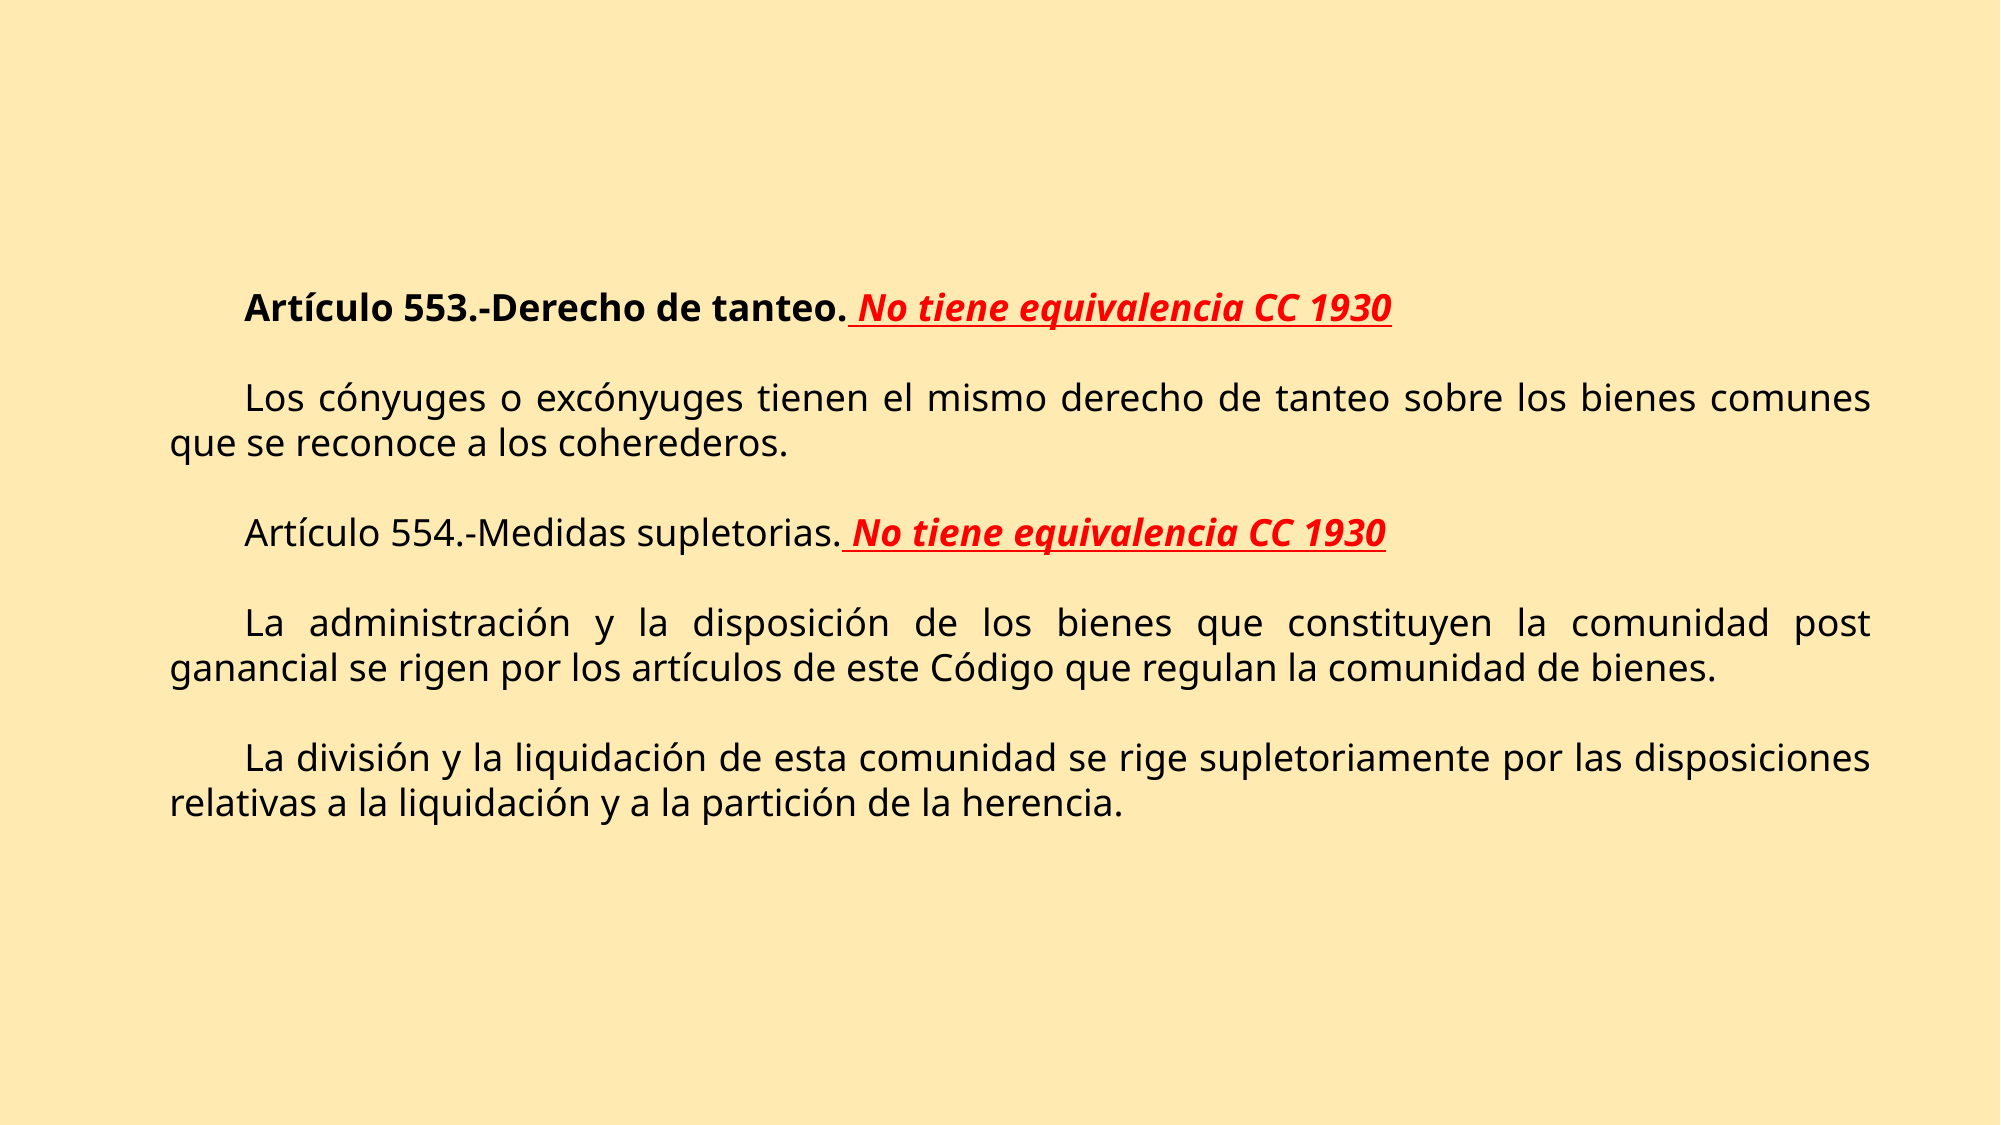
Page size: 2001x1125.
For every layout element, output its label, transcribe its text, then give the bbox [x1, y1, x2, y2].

text_box Artículo 553.-Derecho de tanteo. No tiene equivalencia CC 1930 Los cónyuges o excónyuges tienen el mismo derecho de tanteo sobre los bienes comunes que se reconoce a los coherederos. Artículo 554.-Medidas supletorias. No tiene equivalencia CC 1930 La administración y la disposición de los bienes que constituyen la comunidad post ganancial se rigen por los artículos de este Código que regulan la comunidad de bienes. La división y la liquidación de esta comunidad se rige supletoriamente por las disposiciones relativas a la liquidación y a la partición de la herencia. [154, 276, 1888, 877]
